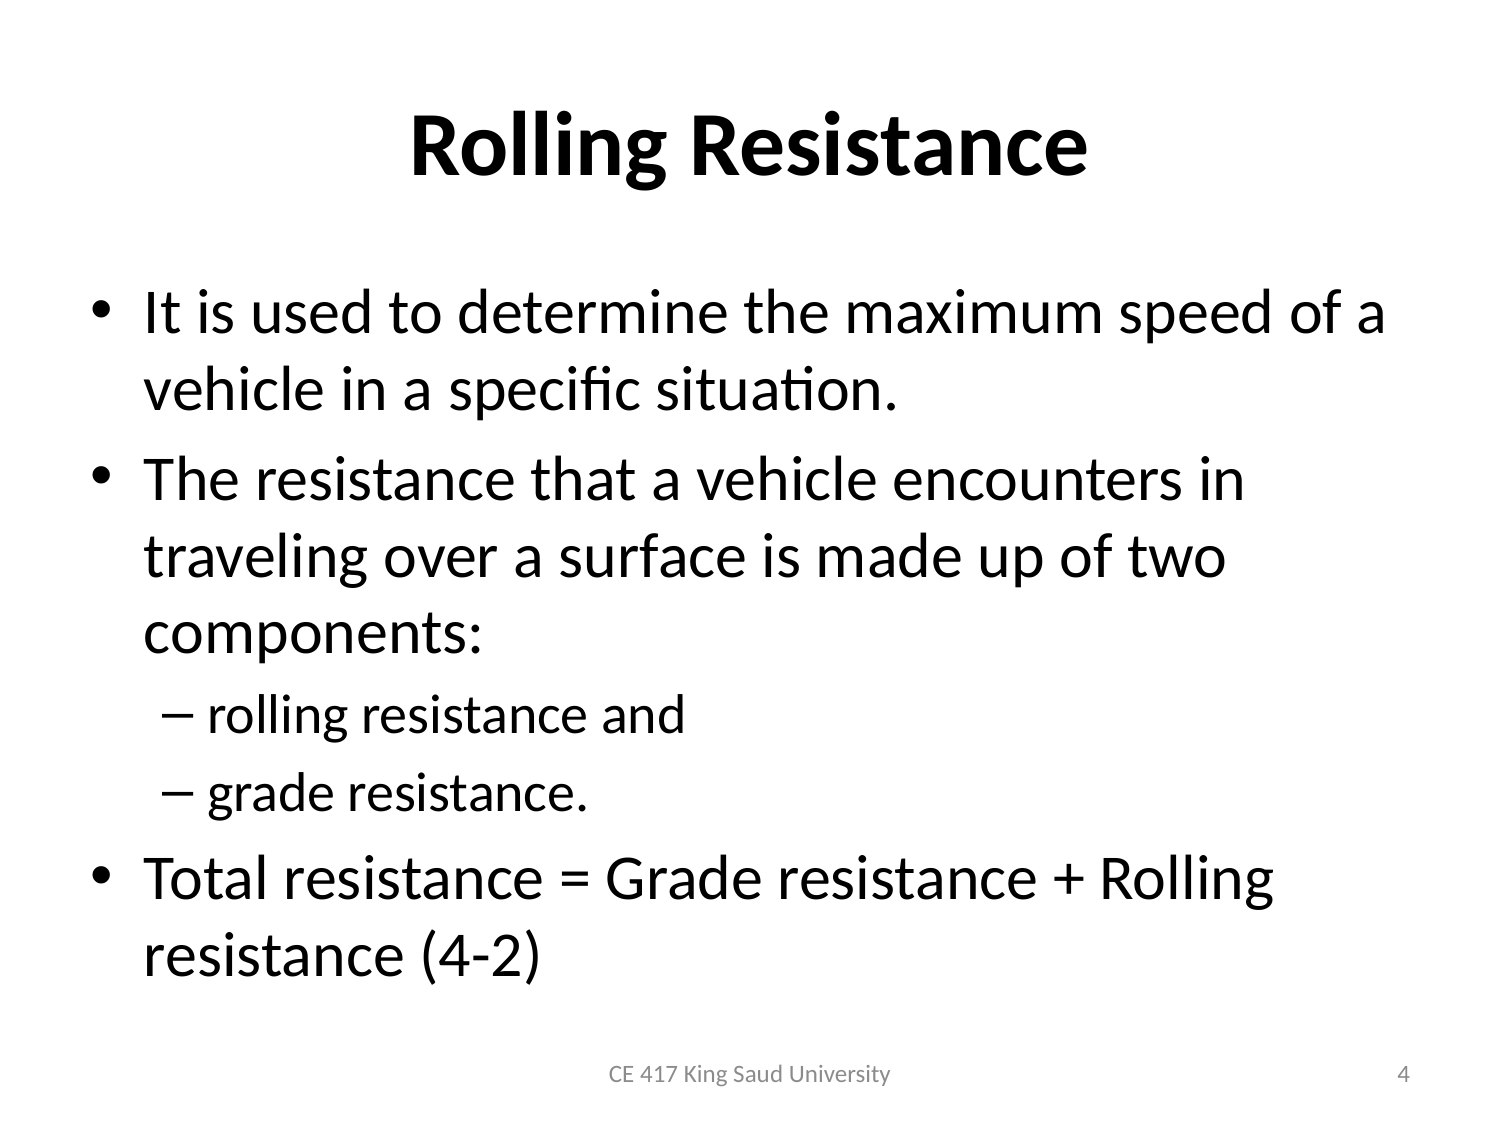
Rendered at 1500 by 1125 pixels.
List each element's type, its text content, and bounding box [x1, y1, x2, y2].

slide_number 4 [1074, 1042, 1425, 1103]
title Rolling Resistance [75, 45, 1425, 233]
list It is used to determine the maximum speed of a vehicle in a specific situation. The resistance that a vehicle encounters in traveling over a surface is made up of two components: rolling resistance and grade resistance. Total resistance = Grade resistance + Rolling resistance (4-2) [75, 262, 1425, 1005]
footer CE 417 King Saud University [512, 1042, 988, 1103]
